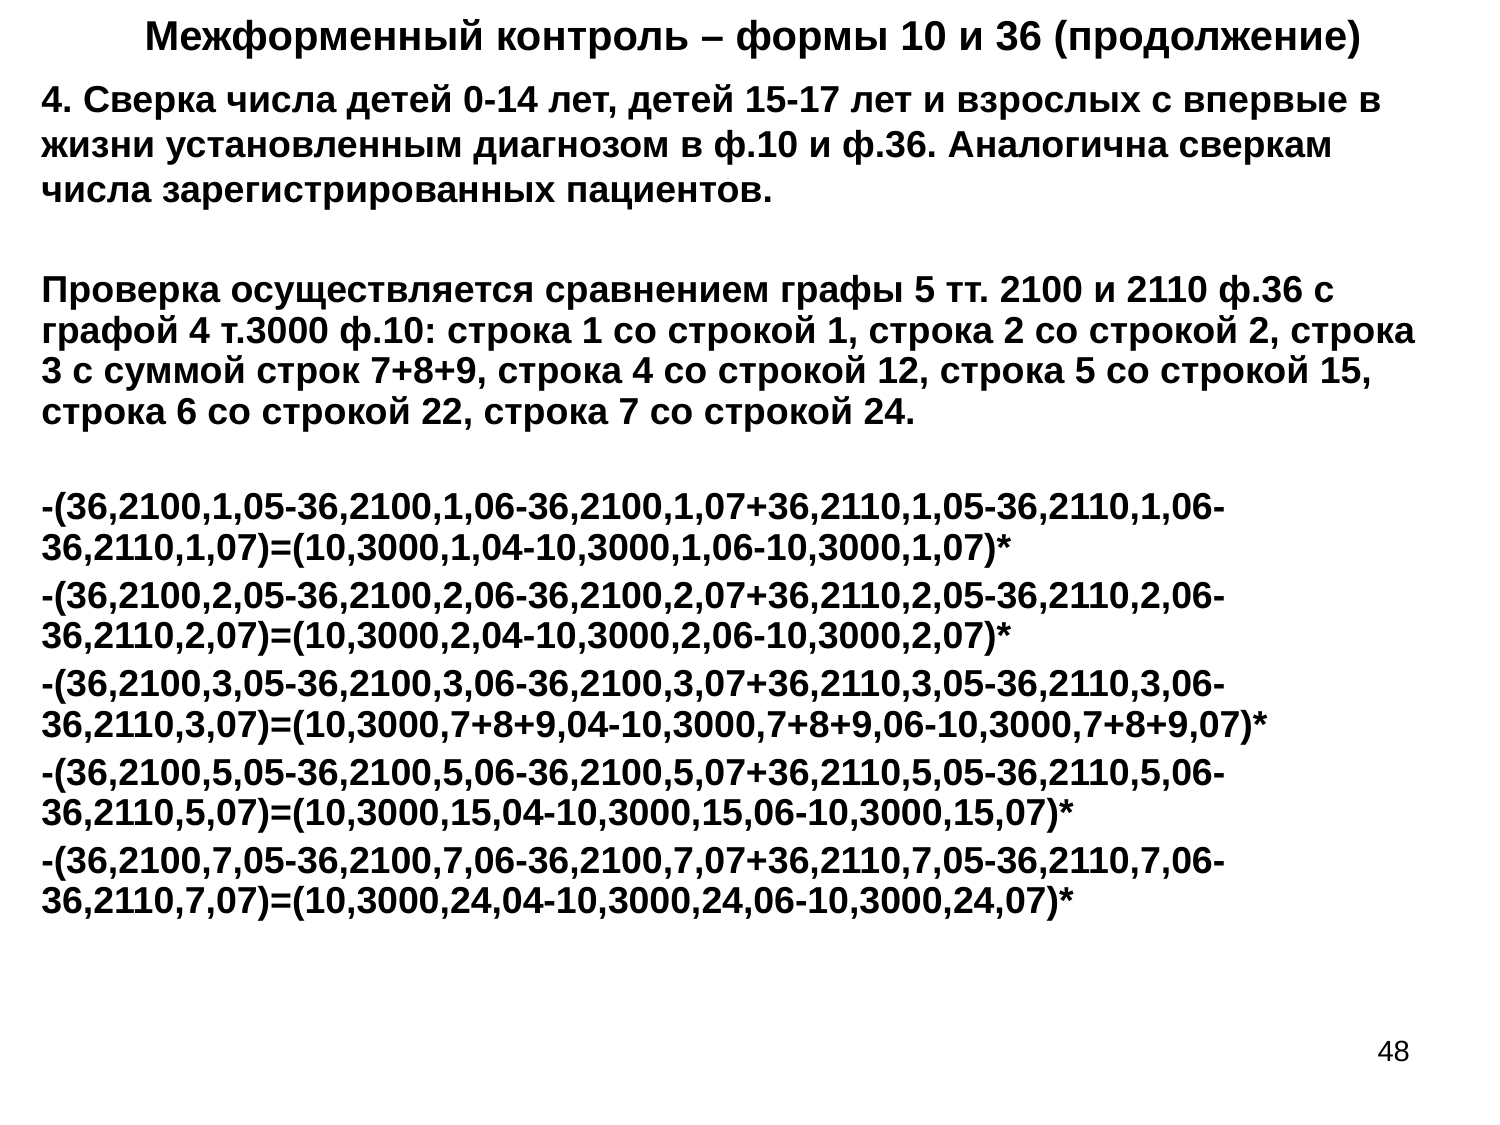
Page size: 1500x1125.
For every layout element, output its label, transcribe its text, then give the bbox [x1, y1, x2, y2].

title Межформенный контроль – формы 10 и 36 (продолжение) [77, 0, 1429, 67]
slide_number 48 [1074, 1024, 1425, 1103]
list 4. Сверка числа детей 0-14 лет, детей 15-17 лет и взрослых с впервые в жизни установленным диагнозом в ф.10 и ф.36. Аналогична сверкам числа зарегистрированных пациентов. Проверка осуществляется сравнением графы 5 тт. 2100 и 2110 ф.36 с графой 4 т.3000 ф.10: строка 1 со строкой 1, строка 2 со строкой 2, строка 3 с суммой строк 7+8+9, строка 4 со строкой 12, строка 5 со строкой 15, строка 6 со строкой 22, строка 7 со строкой 24. -(36,2100,1,05-36,2100,1,06-36,2100,1,07+36,2110,1,05-36,2110,1,06-36,2110,1,07)=(10,3000,1,04-10,3000,1,06-10,3000,1,07)* -(36,2100,2,05-36,2100,2,06-36,2100,2,07+36,2110,2,05-36,2110,2,06-36,2110,2,07)=(10,3000,2,04-10,3000,2,06-10,3000,2,07)* -(36,2100,3,05-36,2100,3,06-36,2100,3,07+36,2110,3,05-36,2110,3,06-36,2110,3,07)=(10,3000,7+8+9,04-10,3000,7+8+9,06-10,3000,7+8+9,07)* -(36,2100,5,05-36,2100,5,06-36,2100,5,07+36,2110,5,05-36,2110,5,06-36,2110,5,07)=(10,3000,15,04-10,3000,15,06-10,3000,15,07)* -(36,2100,7,05-36,2100,7,06-36,2100,7,07+36,2110,7,05-36,2110,7,06-36,2110,7,07)=(10,3000,24,04-10,3000,24,06-10,3000,24,07)* [26, 67, 1452, 1021]
